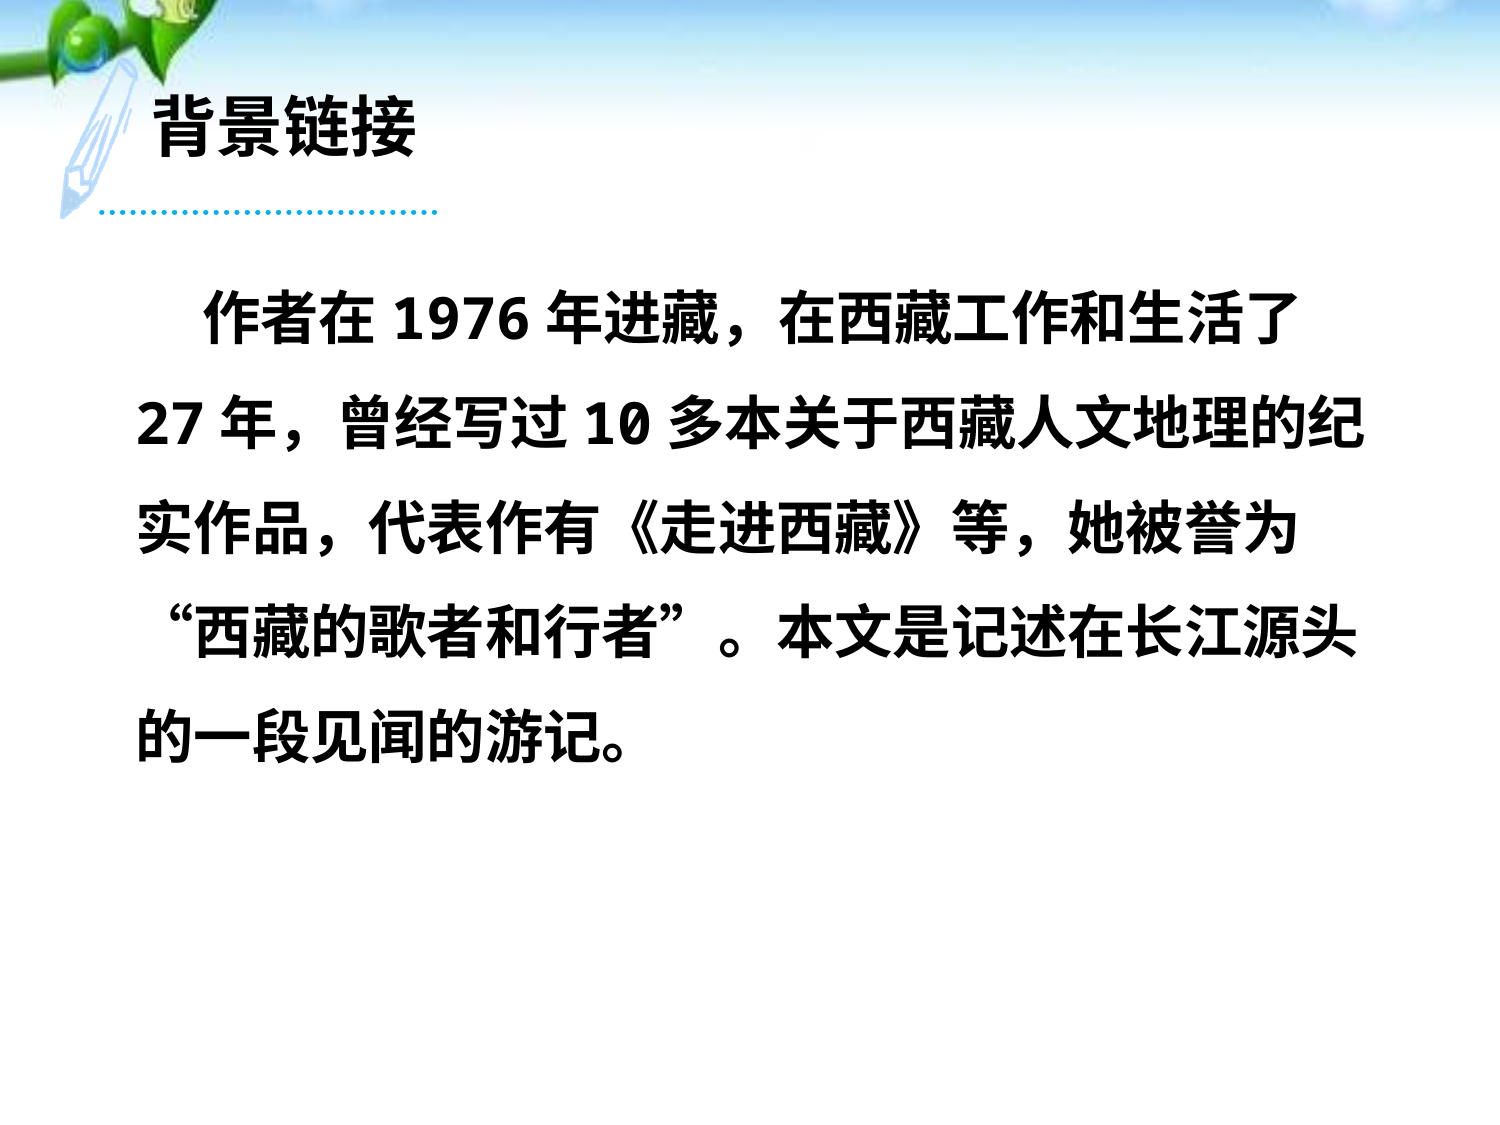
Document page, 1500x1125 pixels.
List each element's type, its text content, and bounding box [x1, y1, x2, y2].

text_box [59, 56, 447, 219]
text_box 作者在1976年进藏，在西藏工作和生活了27年，曾经写过10多本关于西藏人文地理的纪实作品，代表作有《走进西藏》等，她被誉为“西藏的歌者和行者”。本文是记述在长江源头的一段见闻的游记。 [120, 238, 1395, 778]
picture [0, 0, 1500, 1125]
